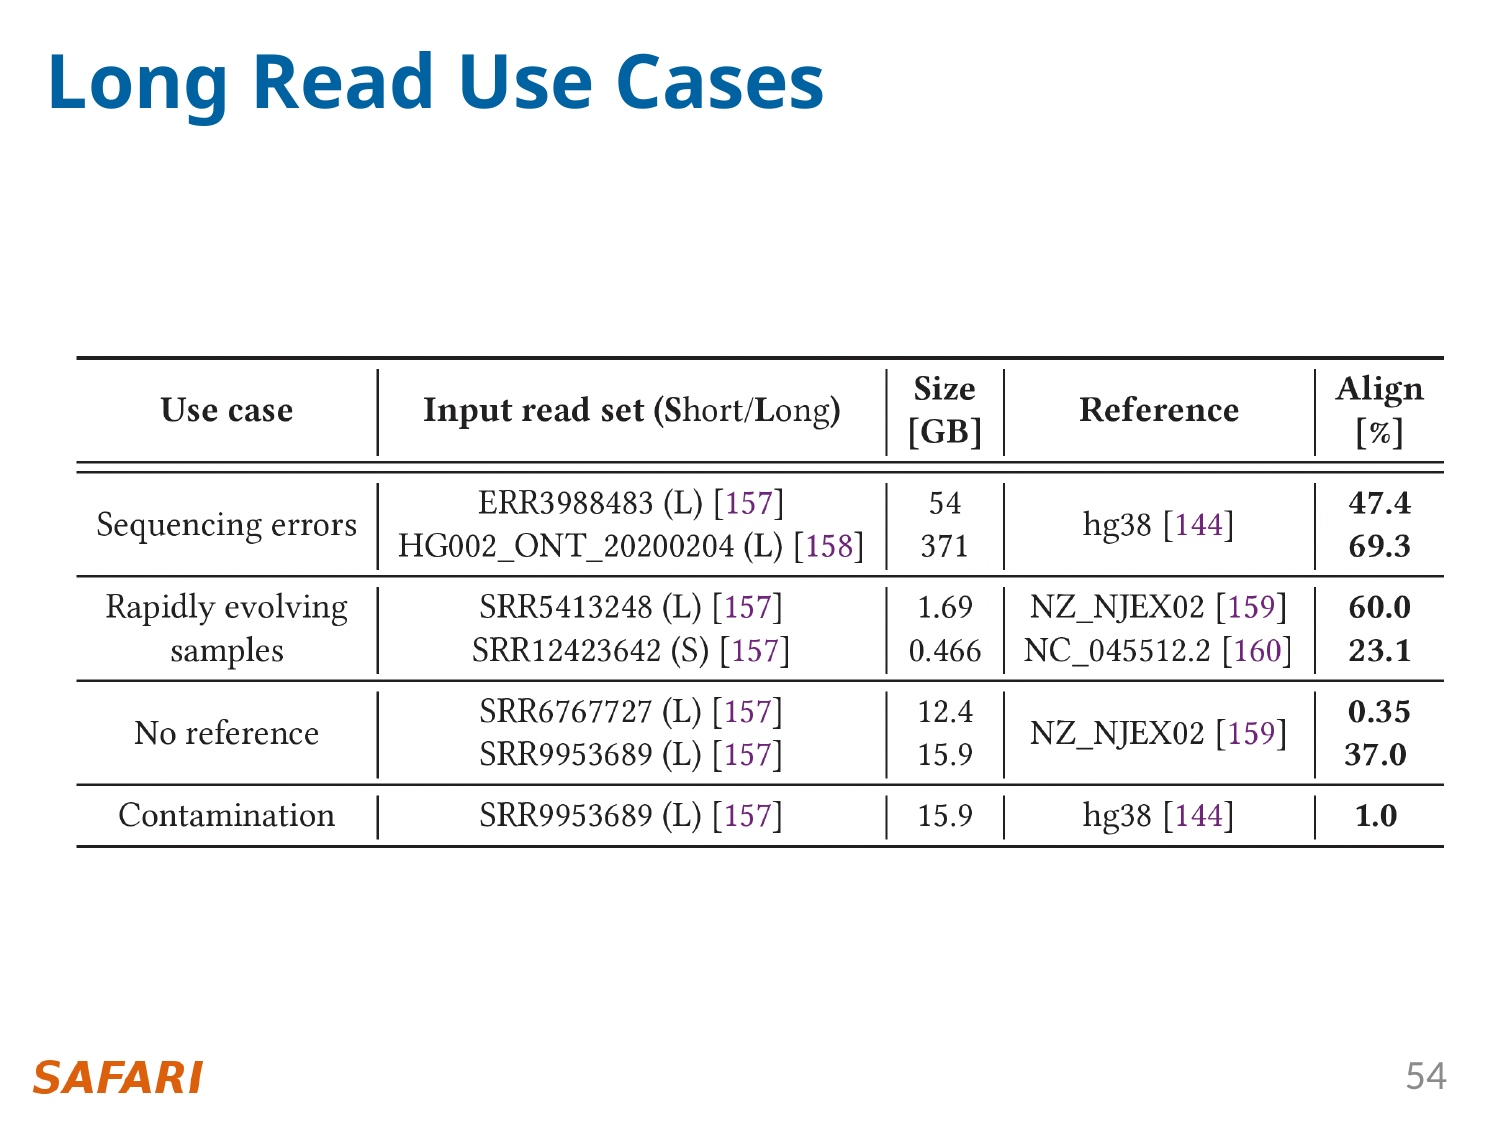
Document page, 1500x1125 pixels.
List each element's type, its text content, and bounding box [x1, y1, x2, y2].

title Long Read Use Cases [31, 15, 1475, 143]
picture [31, 1051, 209, 1104]
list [30, 332, 1475, 871]
